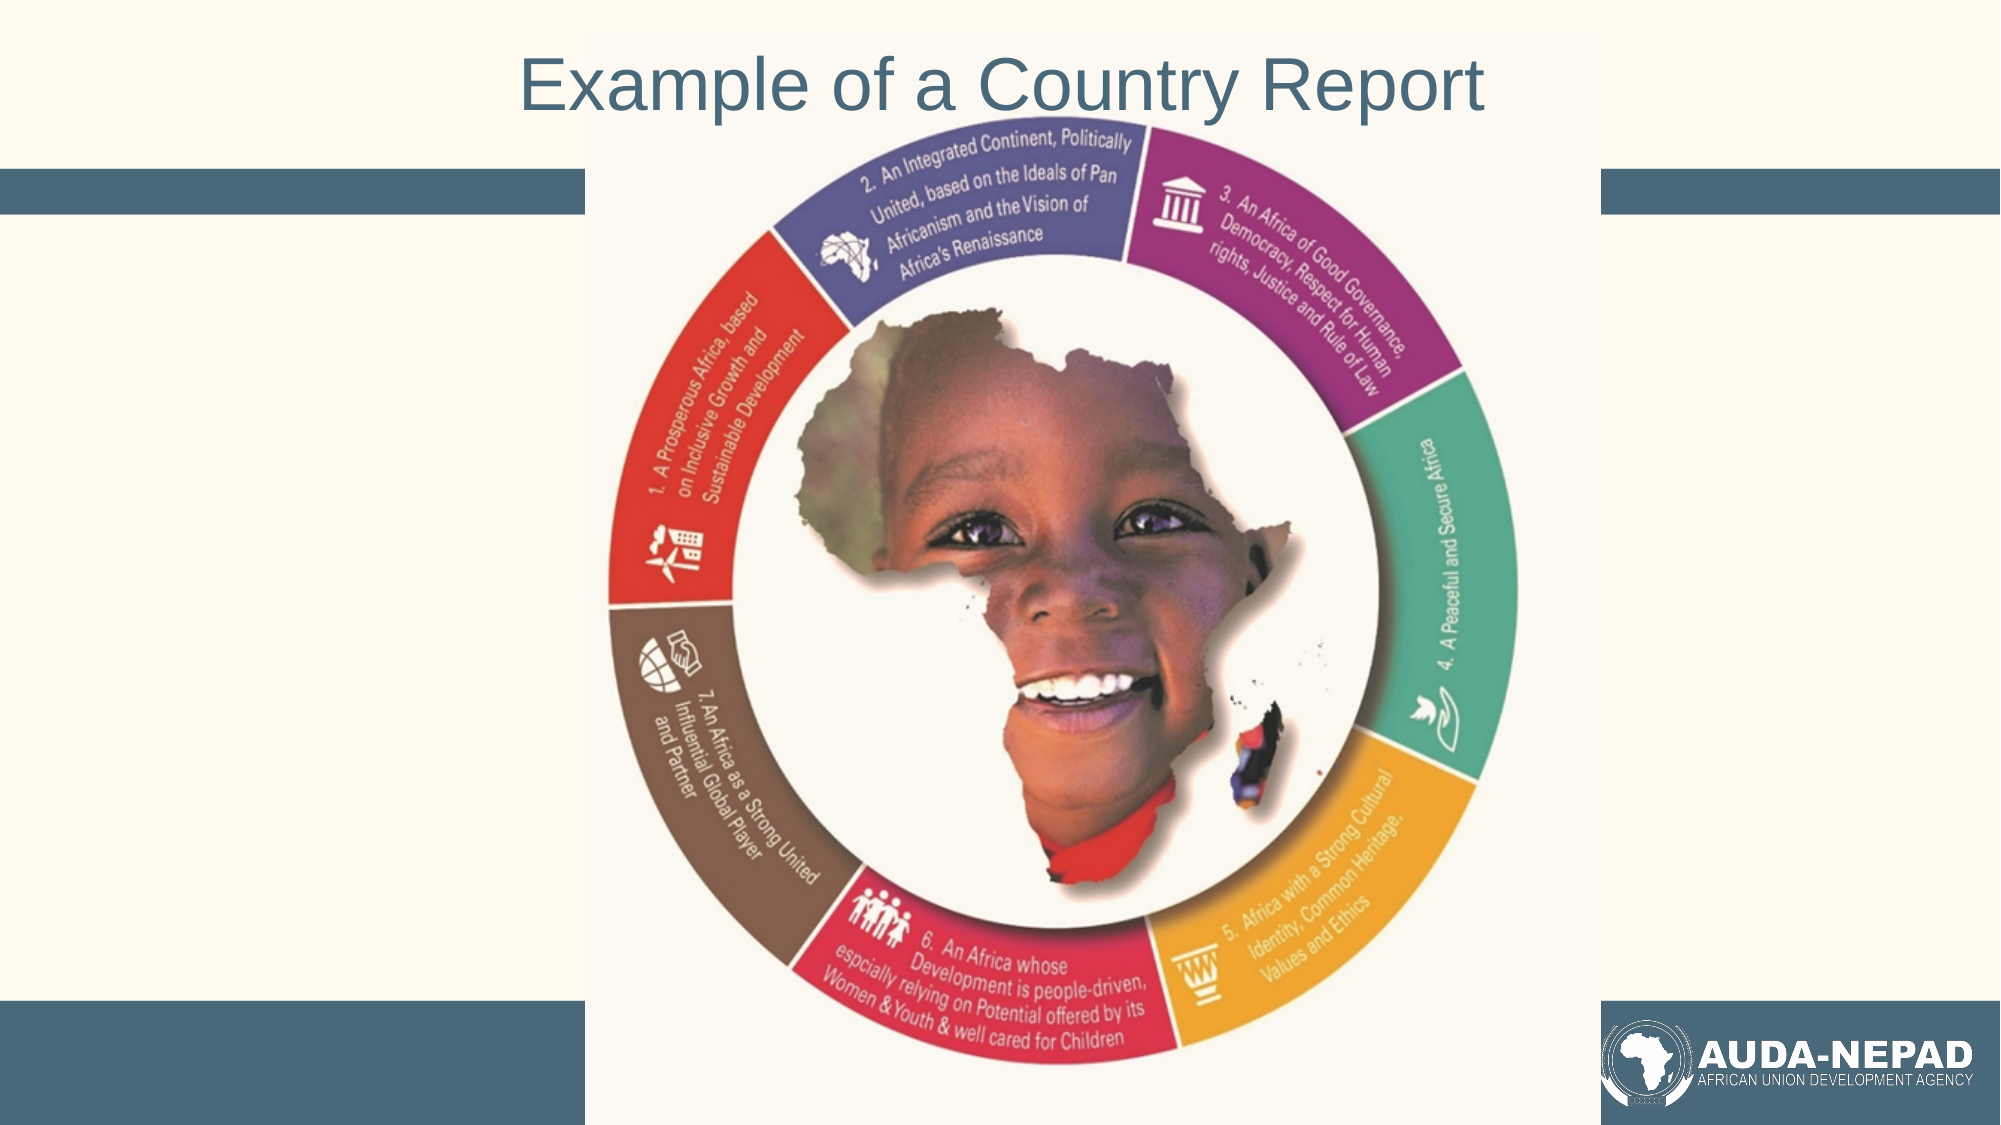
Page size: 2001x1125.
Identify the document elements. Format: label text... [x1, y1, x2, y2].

title Example of a Country Report [69, 24, 1935, 148]
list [585, 34, 1601, 1125]
picture [1601, 1020, 1974, 1107]
